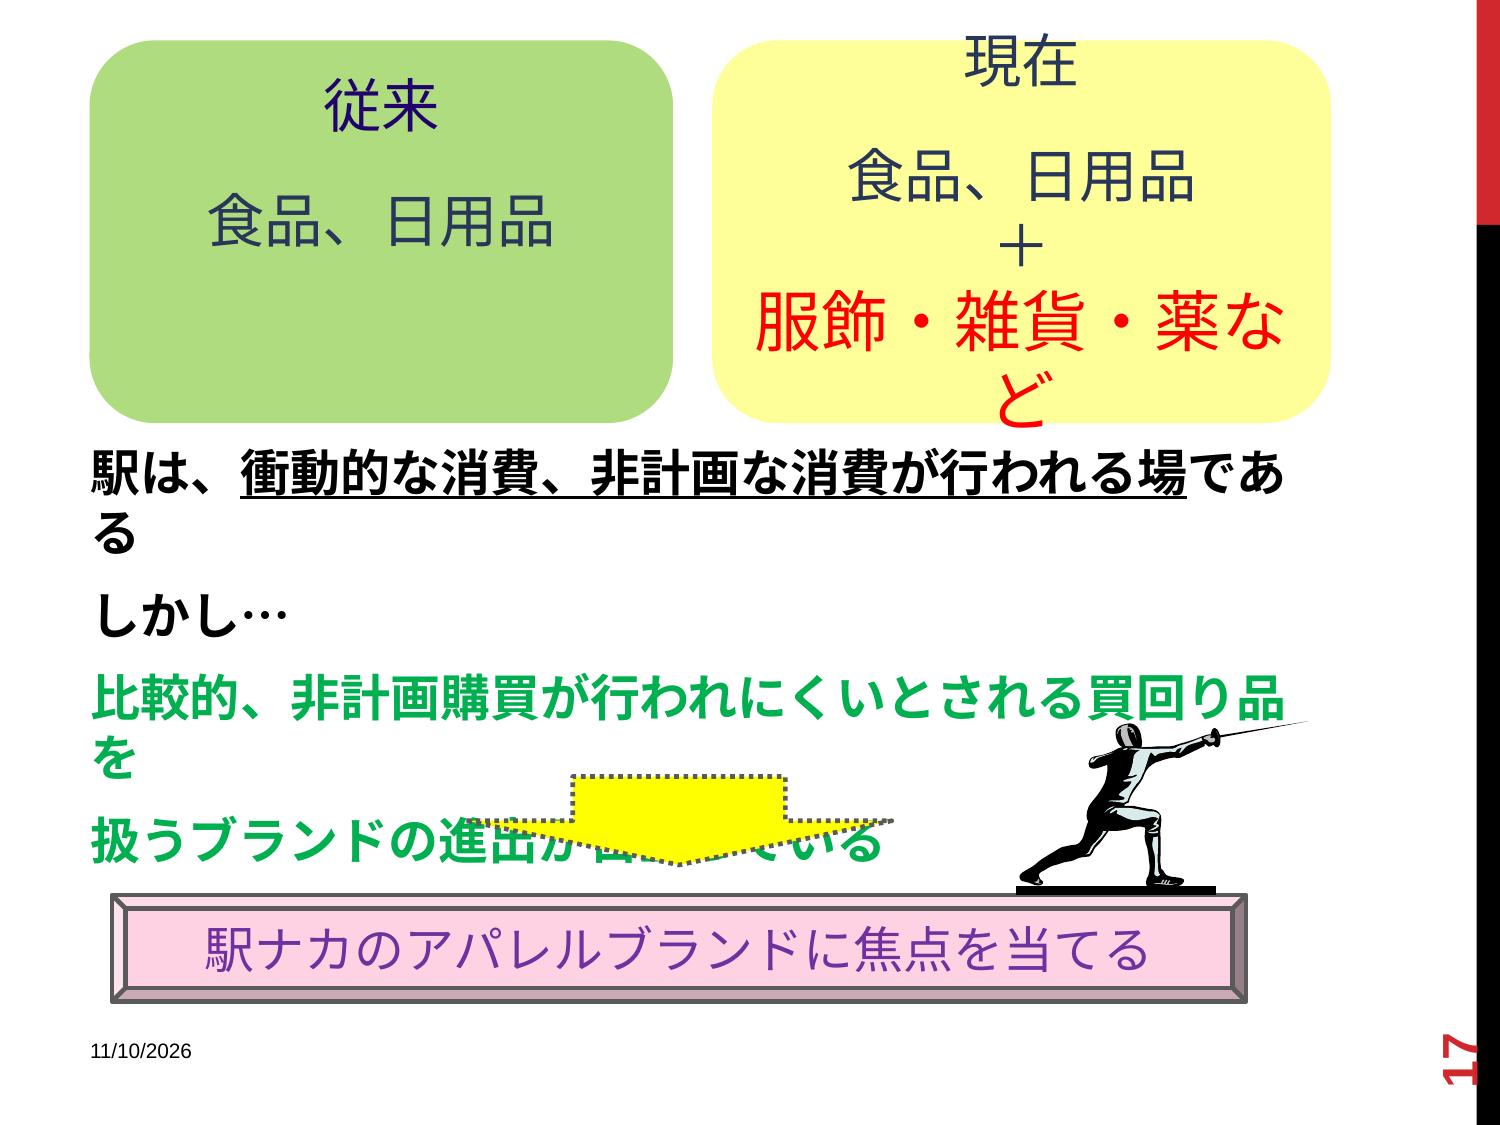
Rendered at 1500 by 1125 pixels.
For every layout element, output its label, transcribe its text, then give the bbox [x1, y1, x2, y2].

title [75, 25, 1025, 149]
slide_number 17 [1427, 887, 1488, 1104]
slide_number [75, 1012, 638, 1063]
list 駅は、衝動的な消費、非計画な消費が行われる場である しかし… 比較的、非計画購買が行われにくいとされる買回り品を 扱うブランドの進出が目立っている [75, 149, 1325, 1035]
text_box 駅ナカのアパレルブランドに焦点を当てる [110, 893, 1248, 1004]
text_box マイケルジョーダン [119, 897, 1235, 906]
text_box 現在 食品、日用品 ＋ 服飾・雑貨・薬など [712, 40, 1332, 424]
picture [1015, 720, 1309, 896]
text_box [466, 774, 895, 868]
text_box 従来 食品、日用品 [89, 40, 674, 424]
